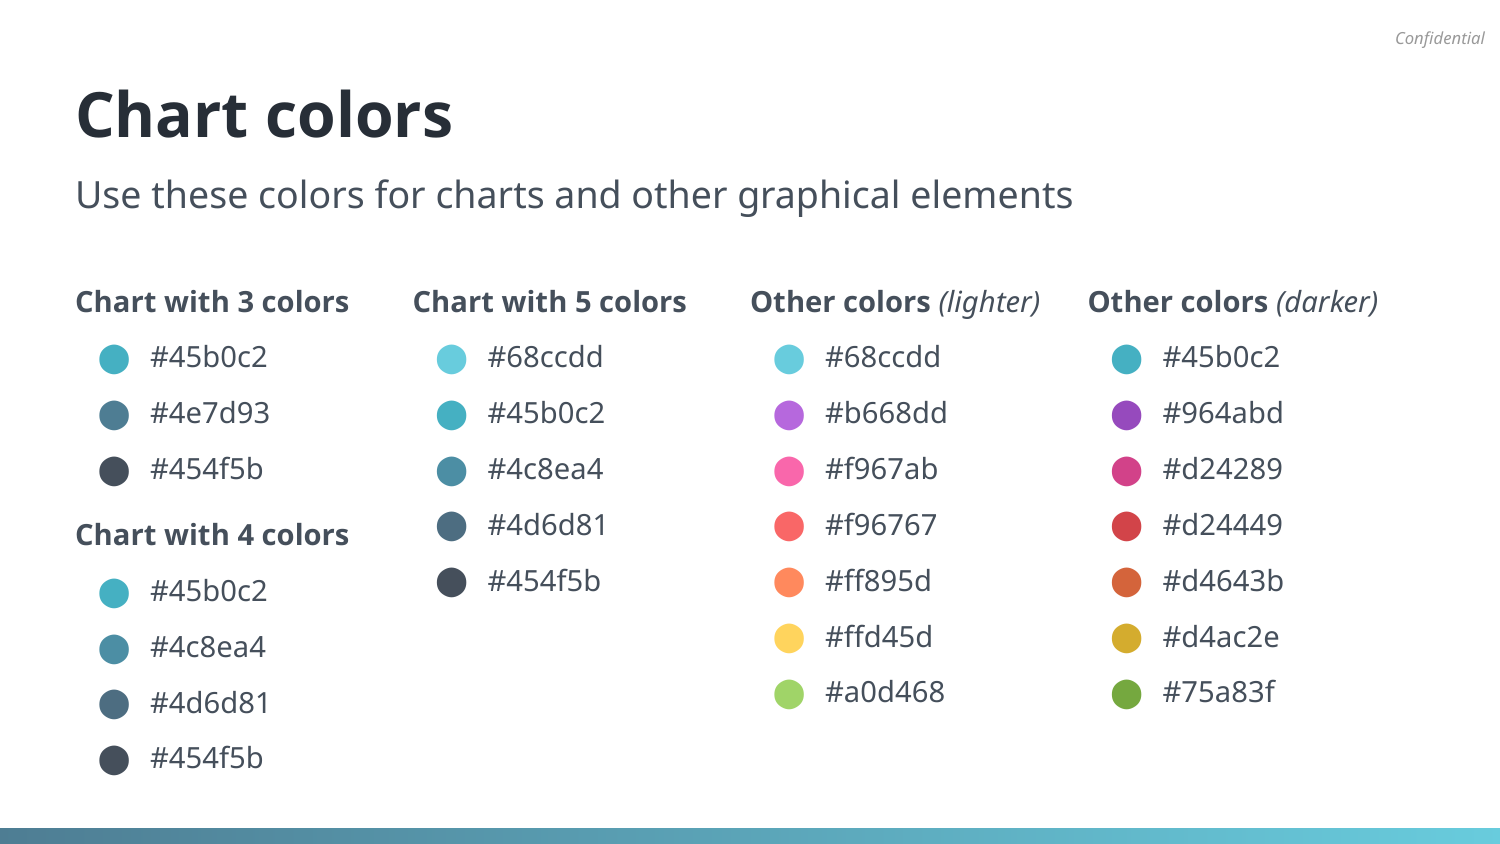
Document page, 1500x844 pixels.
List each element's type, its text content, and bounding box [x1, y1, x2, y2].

title Chart colors Use these colors for charts and other graphical elements [75, 75, 1425, 216]
title Other colors (darker) #45b0c2 #964abd #d24289 #d24449 #d4643b #d4ac2e #75a83f [1087, 282, 1425, 709]
title Other colors (lighter) #68ccdd #b668dd #f967ab #f96767 #ff895d #ffd45d #a0d468 [750, 282, 1087, 709]
title Chart with 3 colors #45b0c2 #4e7d93 #454f5b Chart with 4 colors #45b0c2 #4c8ea4 #4d6d81 #454f5b [75, 282, 413, 775]
title Chart with 5 colors #68ccdd #45b0c2 #4c8ea4 #4d6d81 #454f5b [412, 282, 750, 598]
